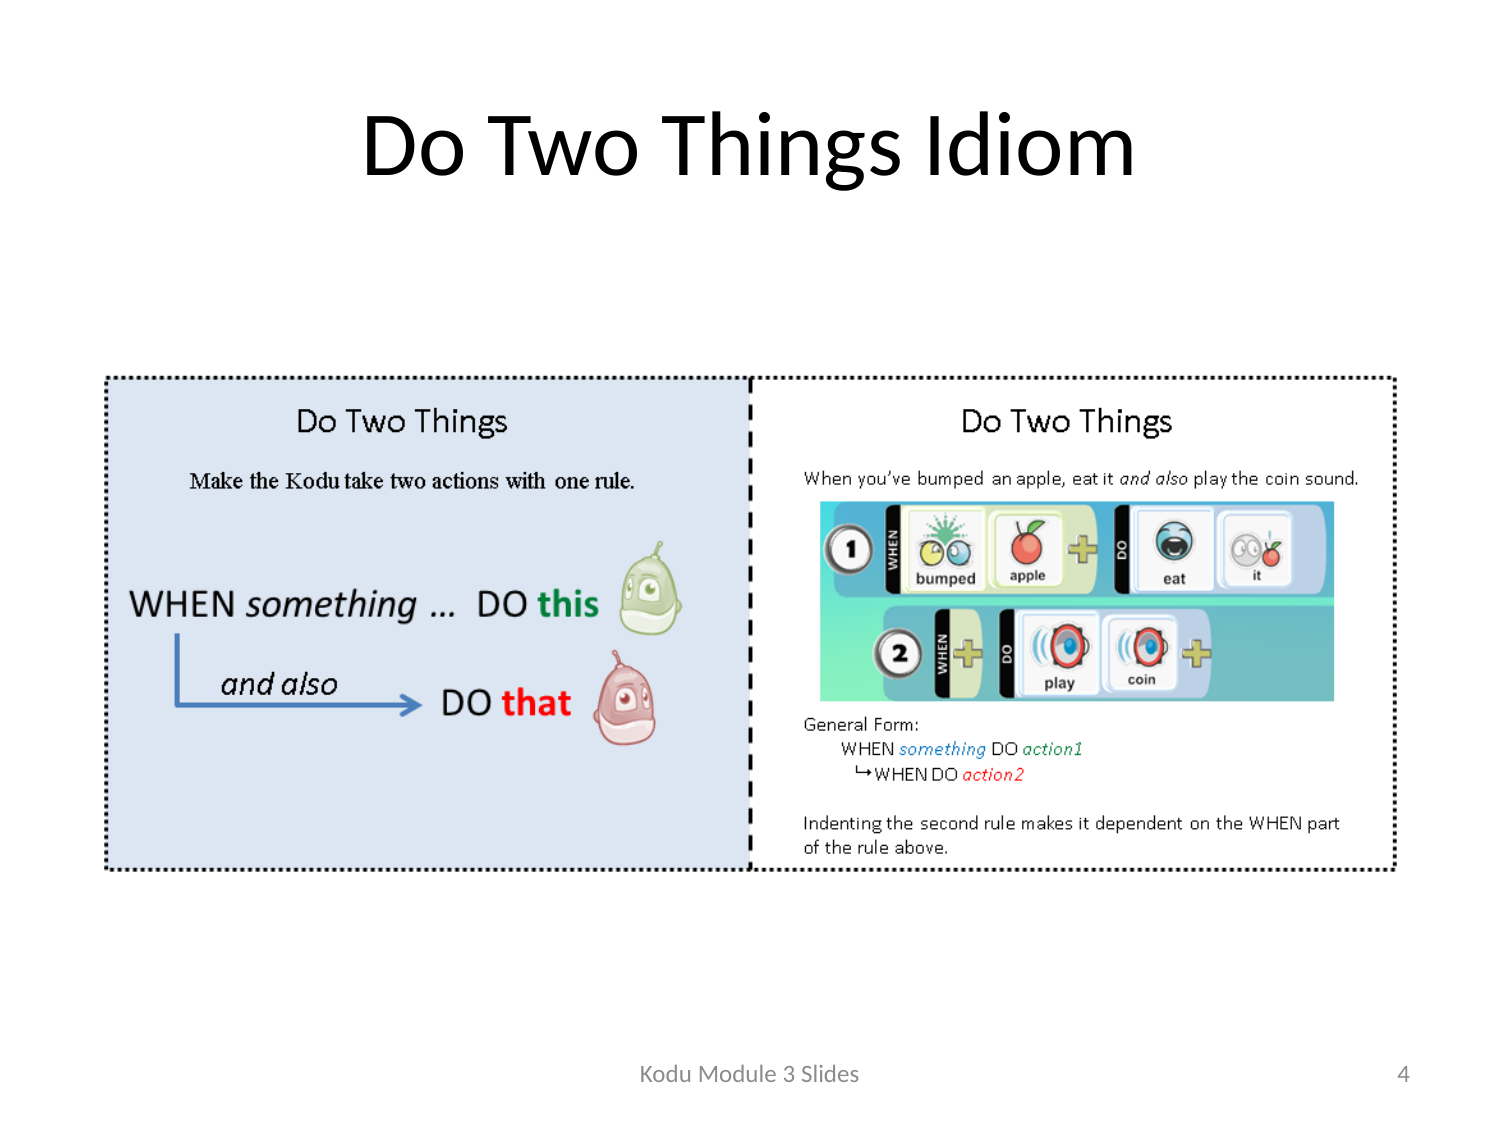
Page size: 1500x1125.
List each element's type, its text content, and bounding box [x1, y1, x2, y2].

footer Kodu Module 3 Slides [512, 1042, 988, 1103]
slide_number 4 [1074, 1042, 1425, 1103]
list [74, 326, 1426, 941]
title Do Two Things Idiom [75, 45, 1425, 233]
